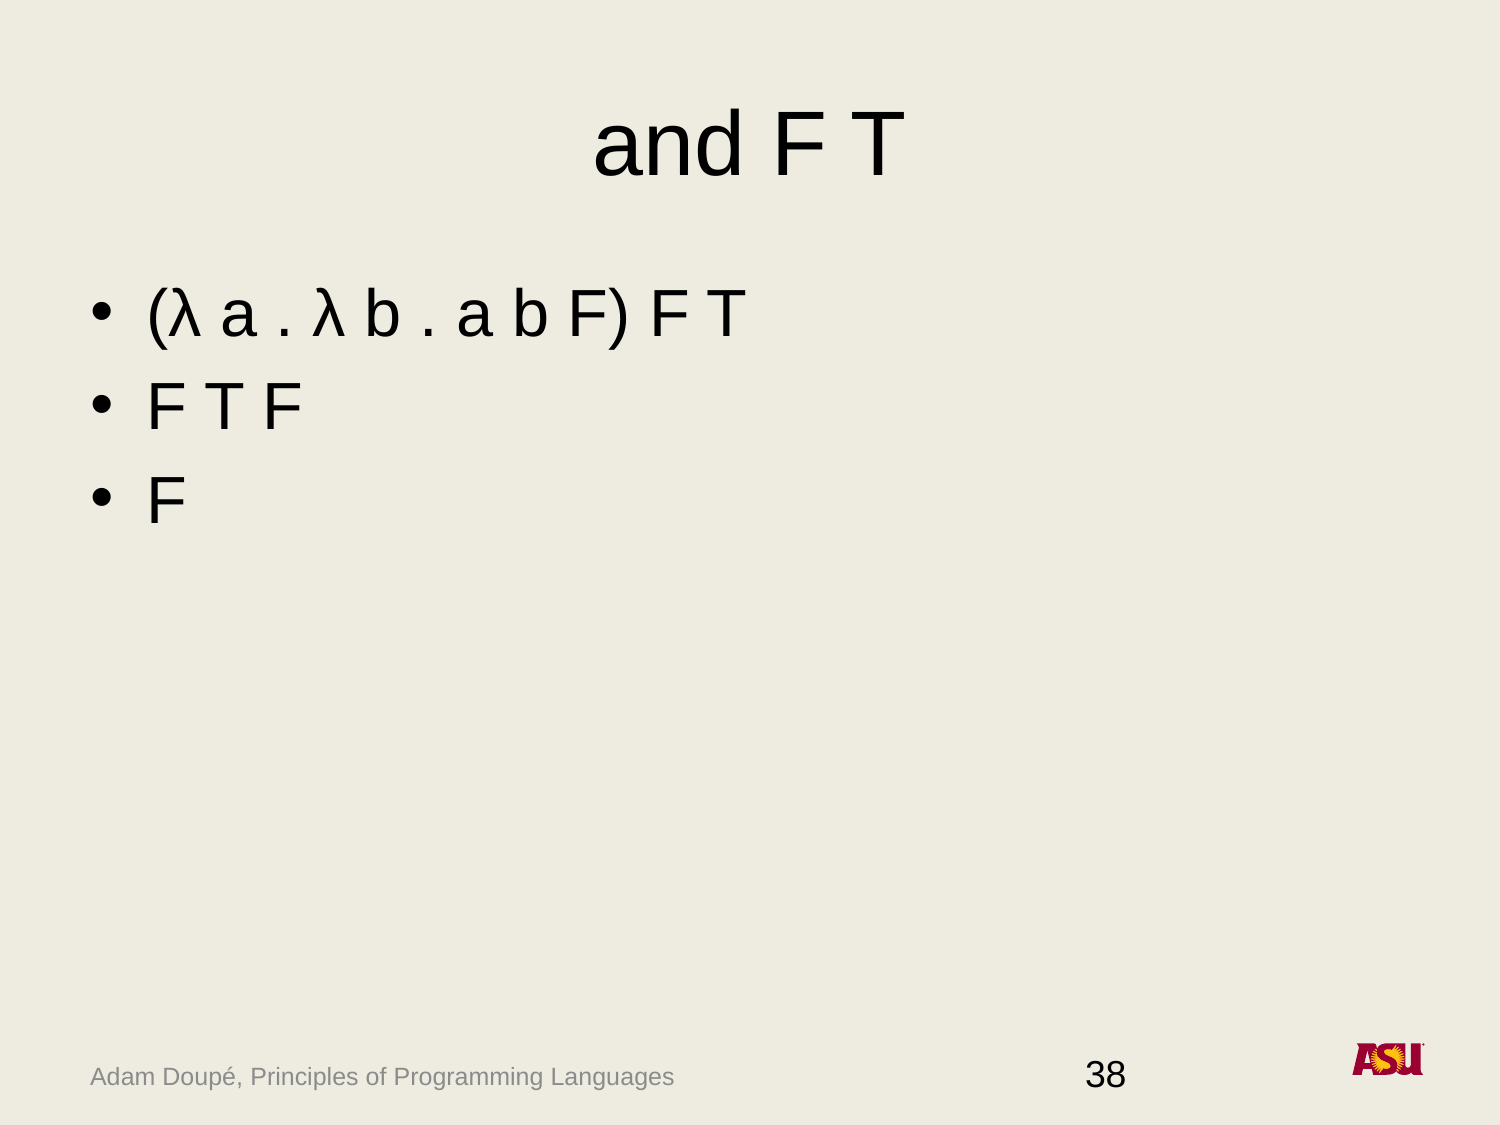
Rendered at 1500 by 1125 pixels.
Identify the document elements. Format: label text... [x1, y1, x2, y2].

slide_number 38 [1070, 1042, 1421, 1103]
title and F T [75, 45, 1425, 233]
list (λ a . λ b . a b F) F T F T F F [75, 262, 1425, 1005]
